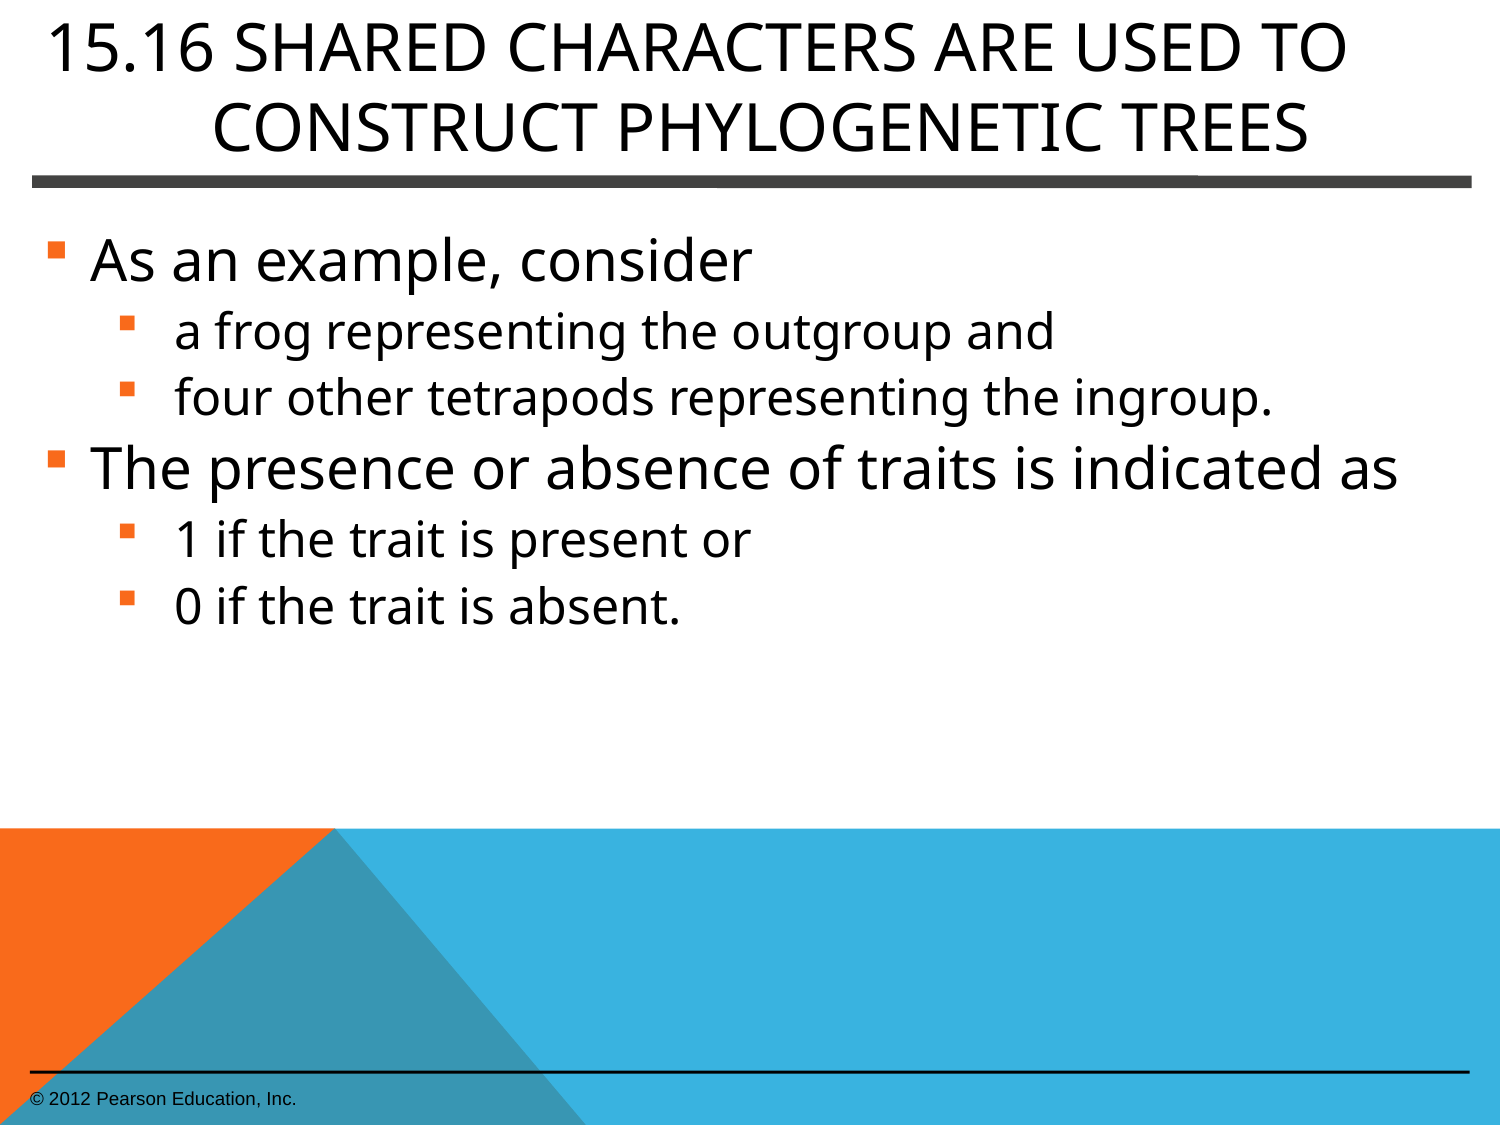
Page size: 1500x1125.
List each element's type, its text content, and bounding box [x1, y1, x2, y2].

list As an example, consider a frog representing the outgroup and four other tetrapods representing the ingroup. The presence or absence of traits is indicated as 1 if the trait is present or 0 if the trait is absent. [27, 215, 1428, 1080]
text_box © 2012 Pearson Education, Inc. [29, 1086, 1470, 1110]
title 15.16 Shared characters are used to construct phylogenetic trees [29, 17, 1470, 153]
